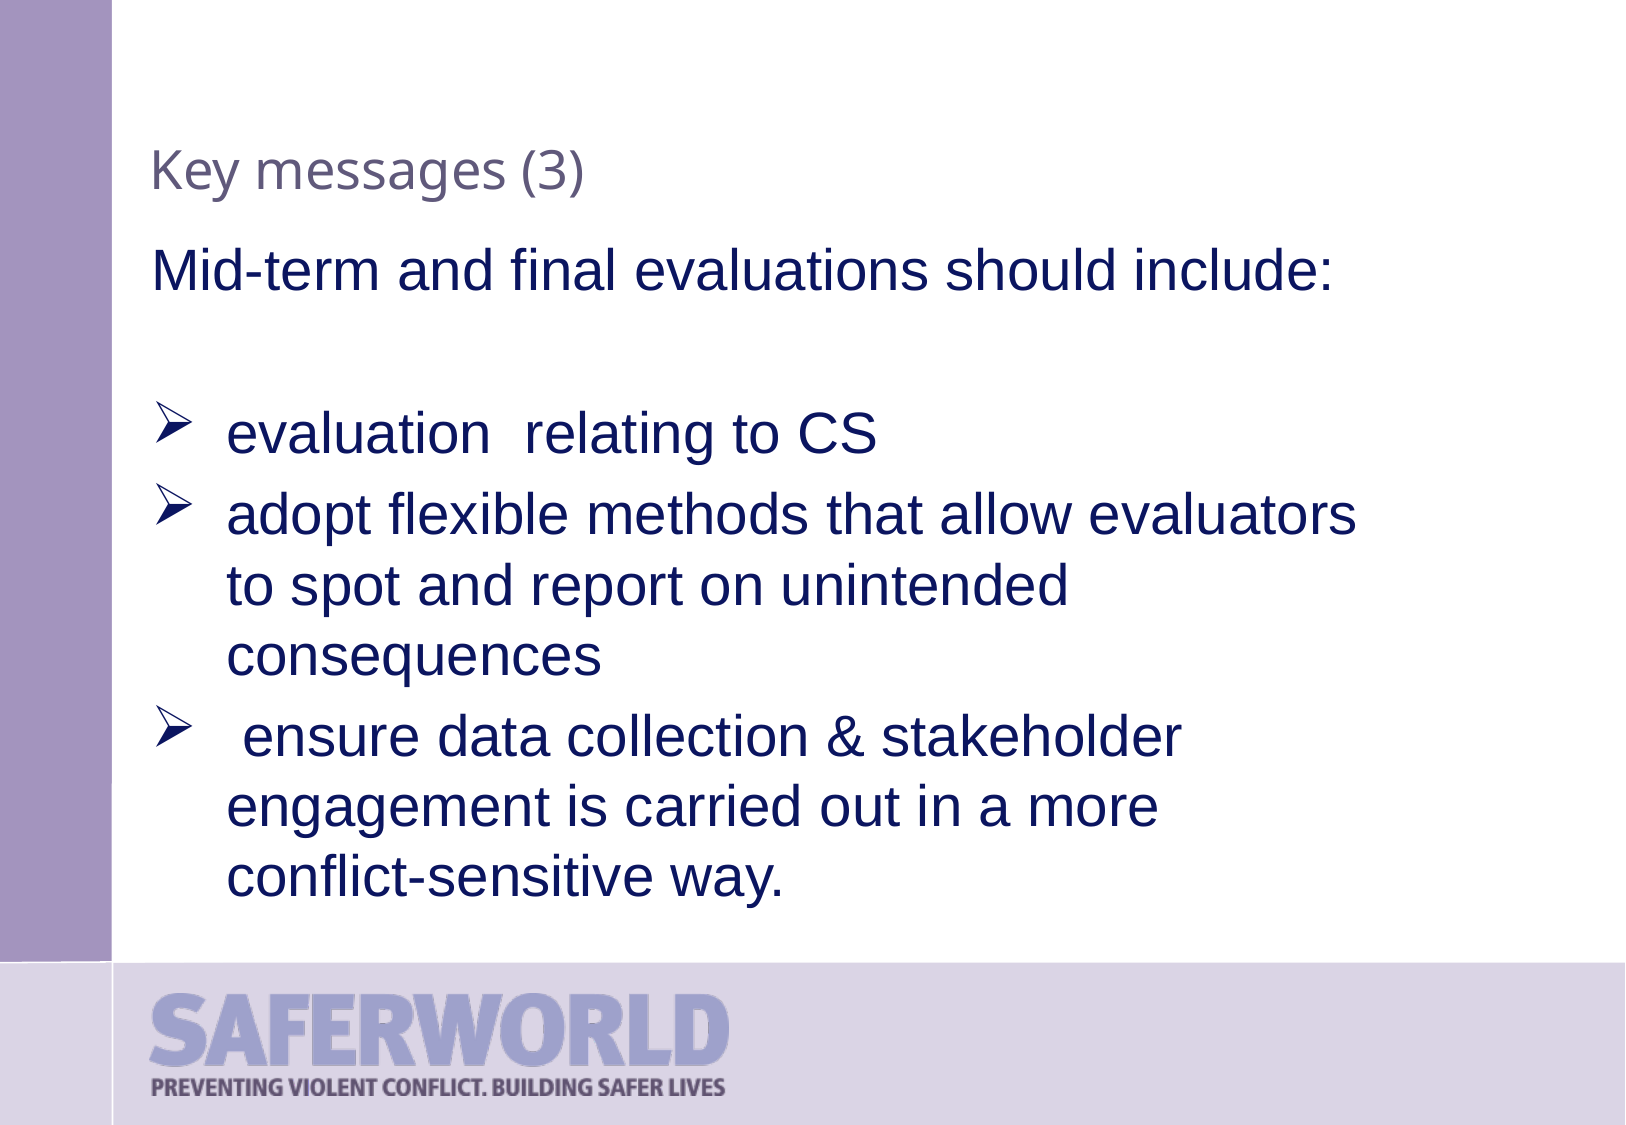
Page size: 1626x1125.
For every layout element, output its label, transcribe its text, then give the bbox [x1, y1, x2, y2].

picture [149, 993, 729, 1096]
title Key messages (3) [149, 62, 1369, 200]
list Mid-term and final evaluations should include: evaluation relating to CS adopt flexible methods that allow evaluators to spot and report on unintended consequences ensure data collection & stakeholder engagement is carried out in a more conflict-sensitive way. [151, 231, 1370, 942]
